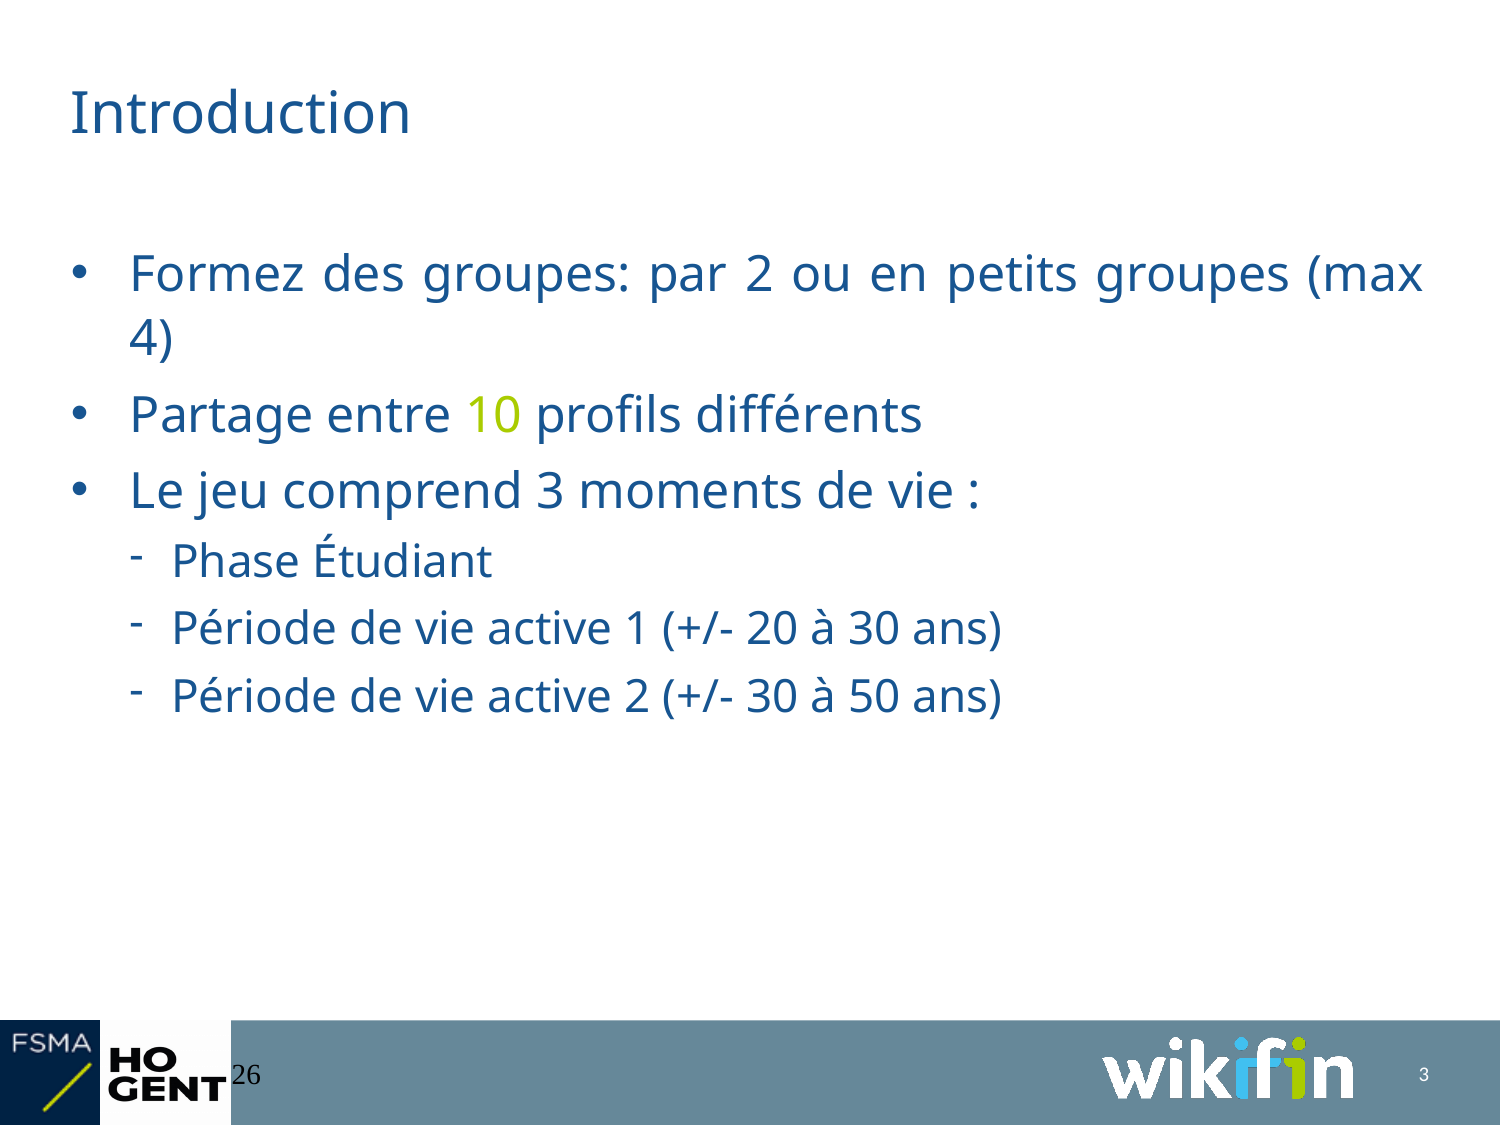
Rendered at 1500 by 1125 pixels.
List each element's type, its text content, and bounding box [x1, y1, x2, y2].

list Formez des groupes: par 2 ou en petits groupes (max 4) Partage entre 10 profils différents Le jeu comprend 3 moments de vie : Phase Étudiant Période de vie active 1 (+/- 20 à 30 ans) Période de vie active 2 (+/- 30 à 50 ans) [70, 236, 1425, 947]
title Introduction [70, 78, 1425, 220]
slide_number 3 [1355, 1020, 1430, 1125]
picture [0, 1020, 231, 1125]
picture [1102, 1037, 1353, 1099]
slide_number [231, 1020, 396, 1125]
